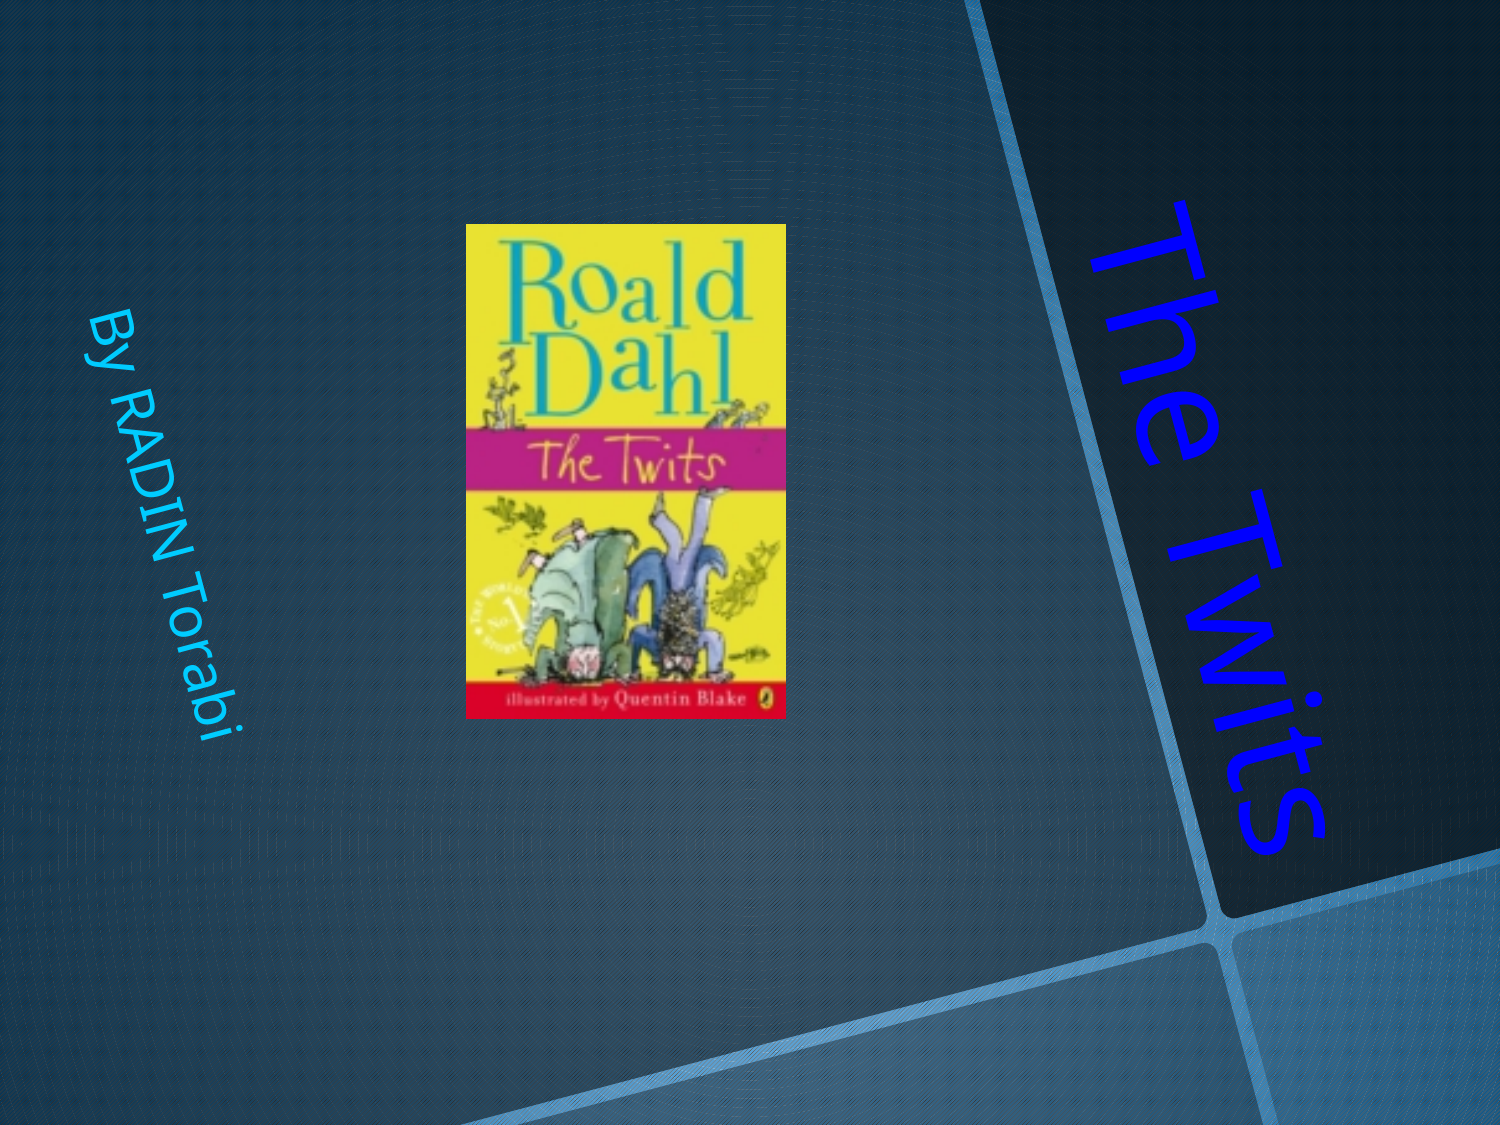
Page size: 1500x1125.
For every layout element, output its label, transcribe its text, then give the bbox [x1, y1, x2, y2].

list By RADIN Torabi [65, 76, 1138, 1112]
picture [465, 223, 786, 720]
title The Twits [1016, 66, 1449, 892]
